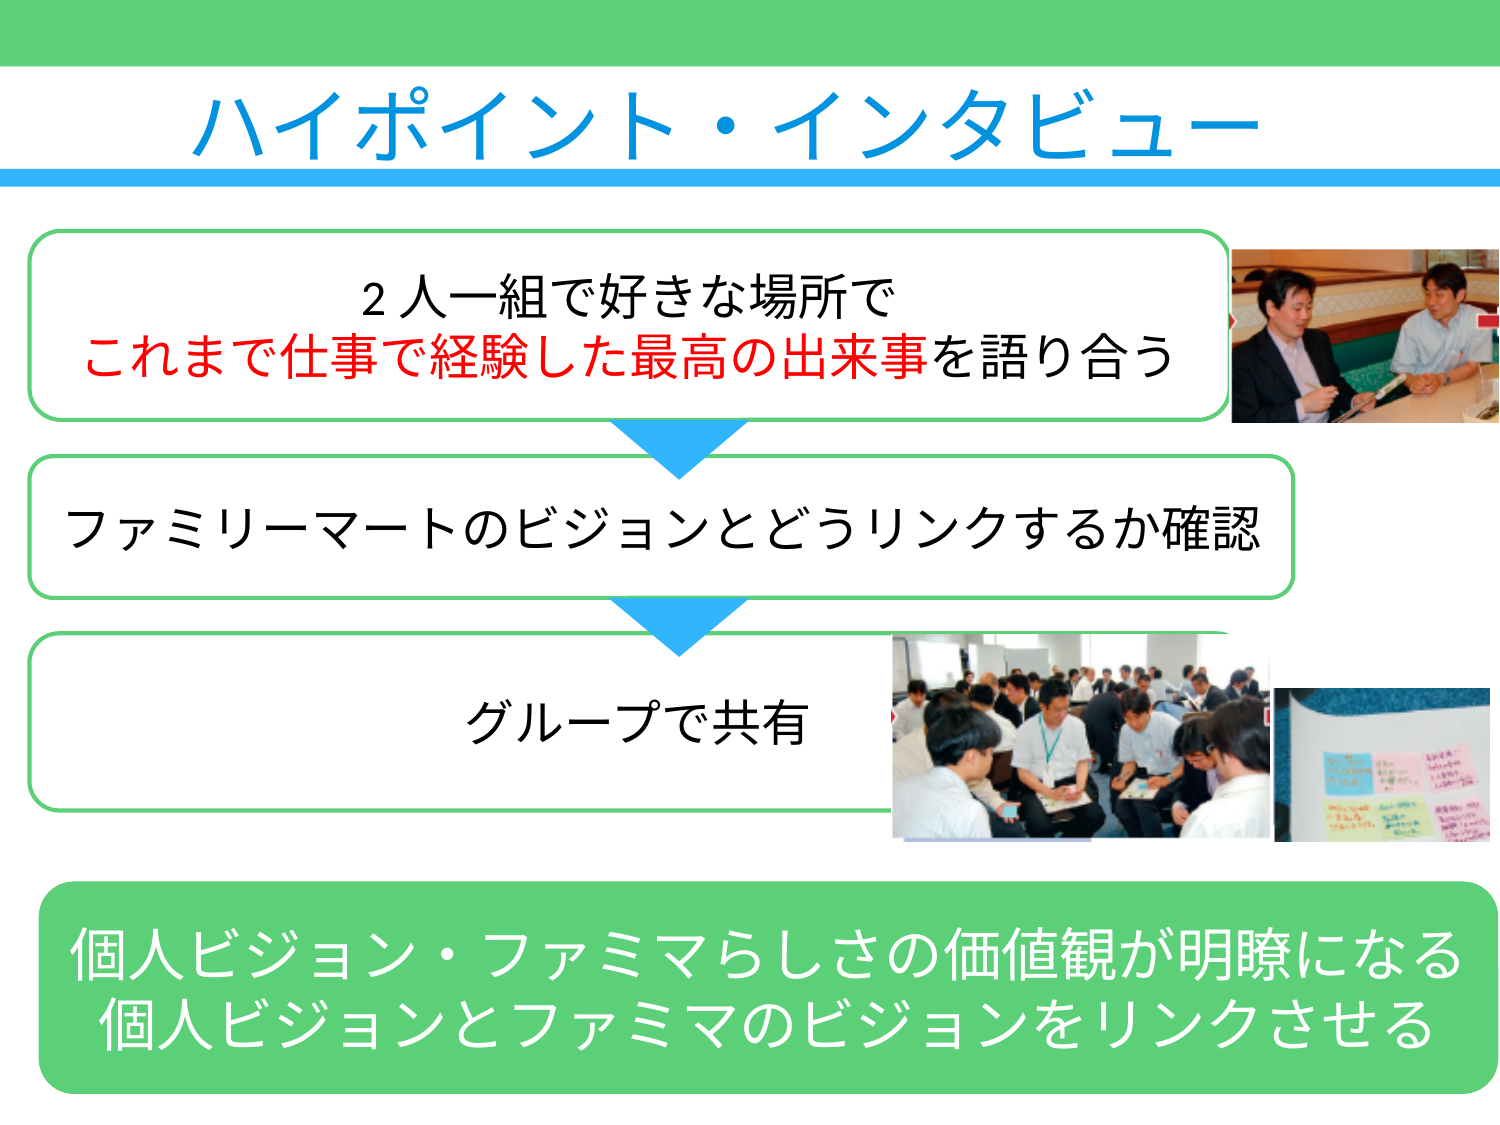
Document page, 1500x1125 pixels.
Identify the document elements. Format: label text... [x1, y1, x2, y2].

text_box ファミリーマートのビジョンとどうリンクするか確認 [27, 454, 1296, 600]
title ハイポイント・インタビュー [64, 70, 1390, 167]
picture [1229, 248, 1499, 423]
text_box [606, 417, 752, 482]
picture [891, 634, 1270, 843]
text_box 2人一組で好きな場所で これまで仕事で経験した最高の出来事を語り合う [27, 228, 1229, 422]
text_box [606, 595, 752, 659]
text_box [0, 167, 1500, 189]
text_box グループで共有 [27, 631, 1224, 813]
text_box [0, 0, 1500, 68]
picture [1272, 688, 1490, 843]
text_box 個人ビジョン・ファミマらしさの価値観が明瞭になる 個人ビジョンとファミマのビジョンをリンクさせる [36, 879, 1500, 1097]
